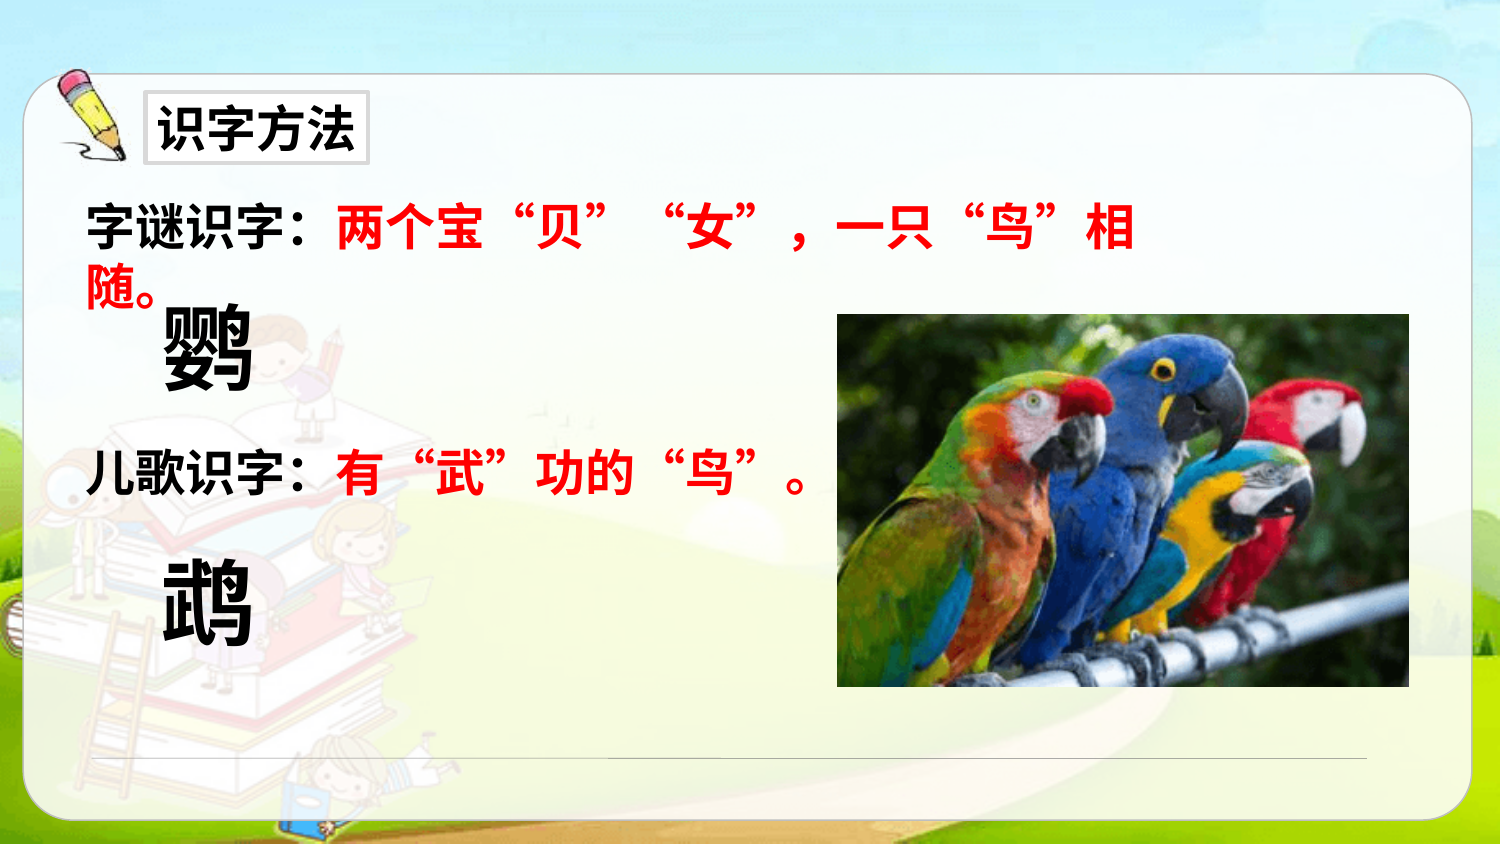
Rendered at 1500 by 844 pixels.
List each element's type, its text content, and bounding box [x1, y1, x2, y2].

text_box 鹦 [150, 284, 267, 408]
picture [0, 0, 1500, 844]
text_box 识字方法 [155, 90, 370, 165]
text_box 鹉 [150, 539, 267, 663]
text_box 儿歌识字：有“武”功的“鸟”。 [74, 436, 831, 508]
text_box 字谜识字：两个宝“贝”“女”，一只“鸟”相随。 [74, 189, 1235, 321]
